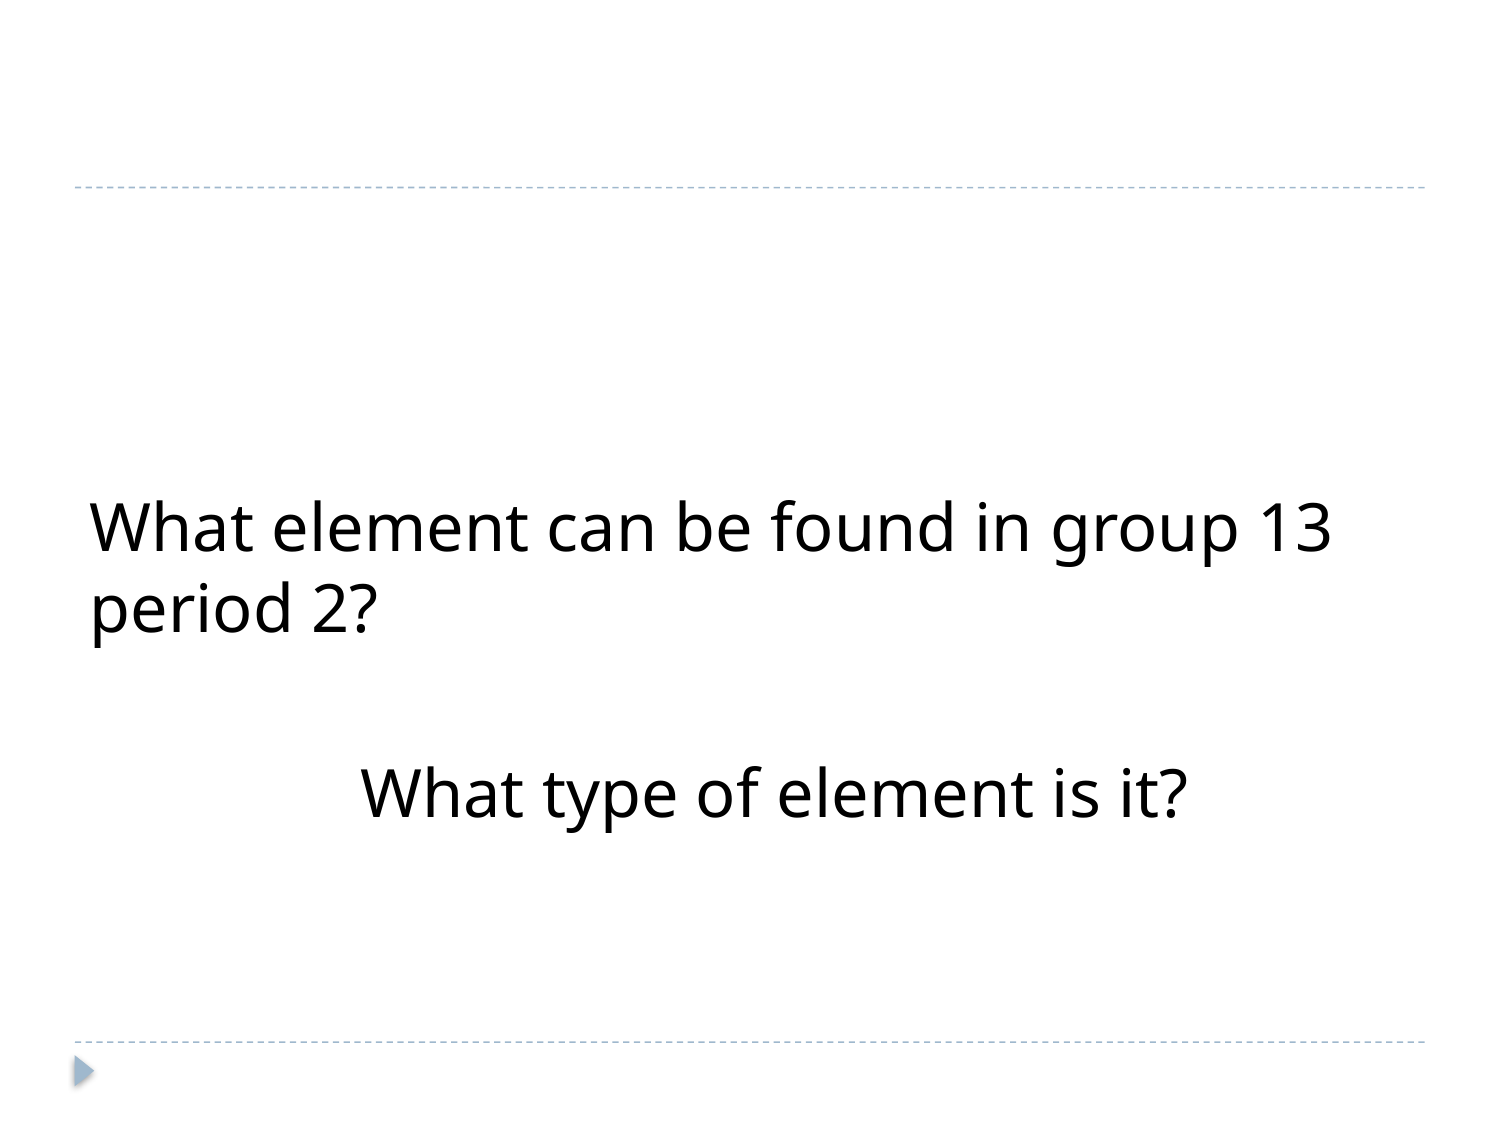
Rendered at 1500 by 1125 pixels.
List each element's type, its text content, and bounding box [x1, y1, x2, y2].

list What element can be found in group 13 period 2? What type of element is it? [75, 200, 1475, 1010]
